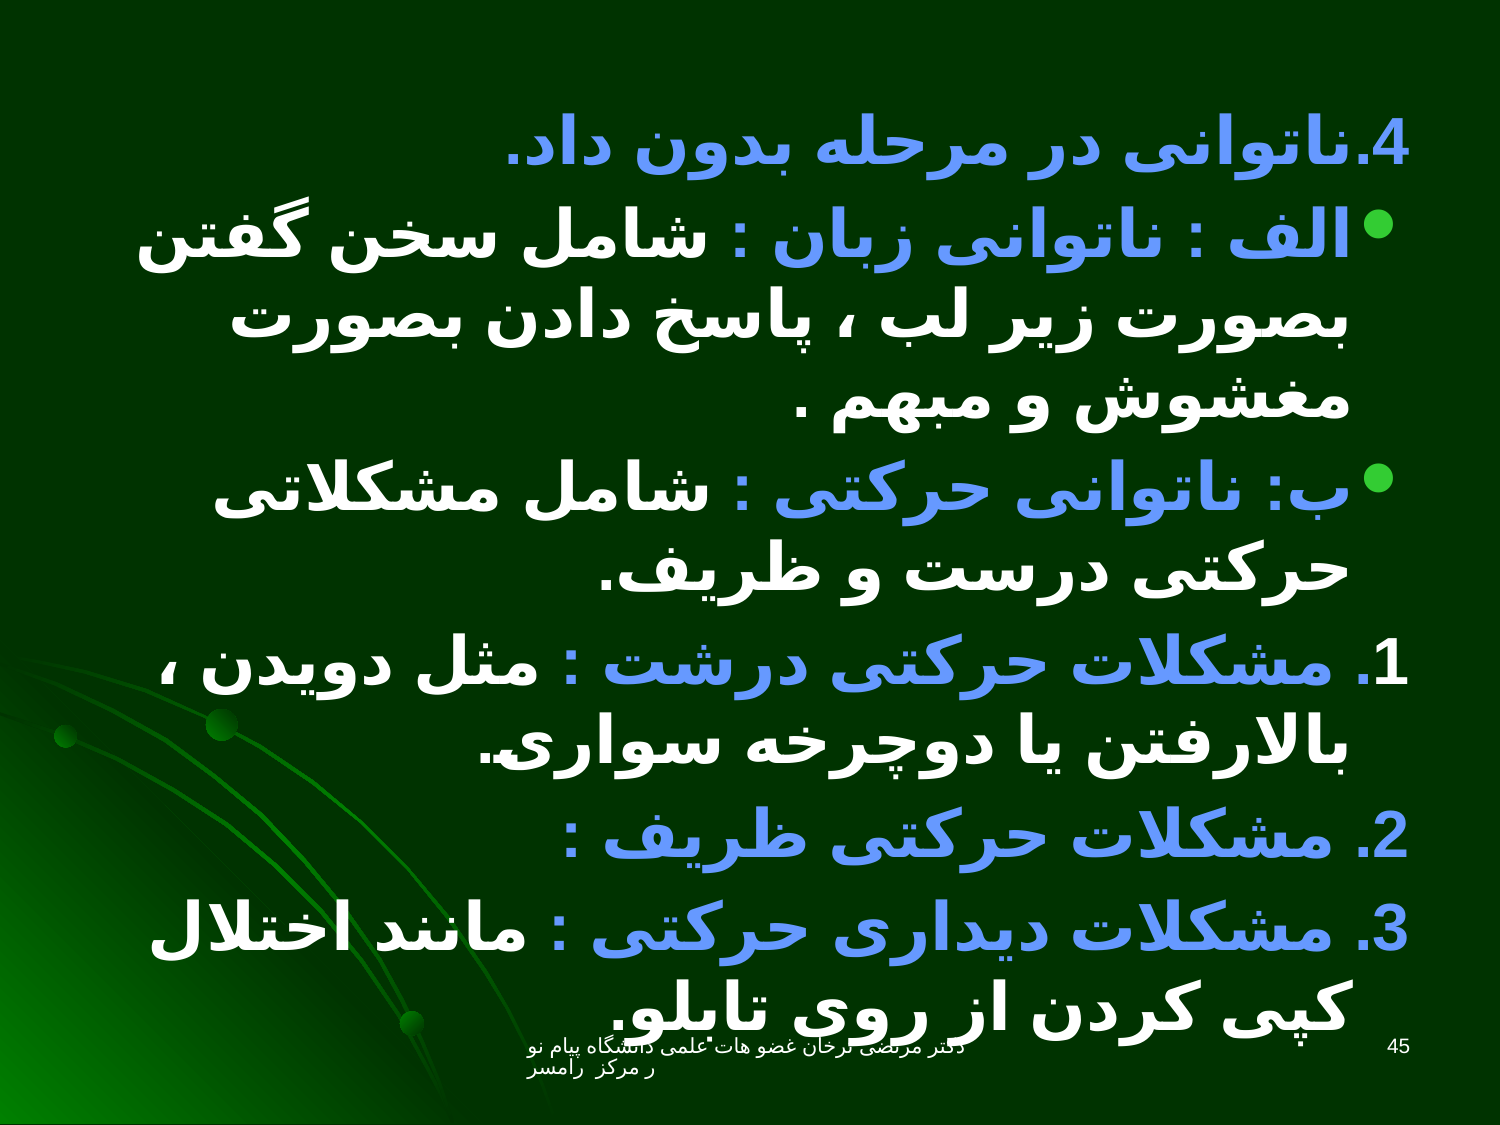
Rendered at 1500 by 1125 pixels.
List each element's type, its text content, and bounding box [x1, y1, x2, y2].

slide_number 45 [1074, 1024, 1426, 1101]
list 4.ناتوانی در مرحله بدون داد. الف : ناتوانی زبان : شامل سخن گفتن بصورت زیر لب ، پاسخ دادن بصورت مغشوش و مبهم . ب: ناتوانی حرکتی : شامل مشکلاتی حرکتی درست و ظریف. 1. مشکلات حرکتی درشت : مثل دویدن ، بالارفتن یا دوچرخه سواری. 2. مشکلات حرکتی ظریف : 3. مشکلات دیداری حرکتی : مانند اختلال کپی کردن از روی تابلو. [74, 89, 1426, 988]
footer دکتر مرتضی ترخان غضو هات علمی دانشگاه پیام نور مرکز رامسر [512, 1024, 988, 1101]
